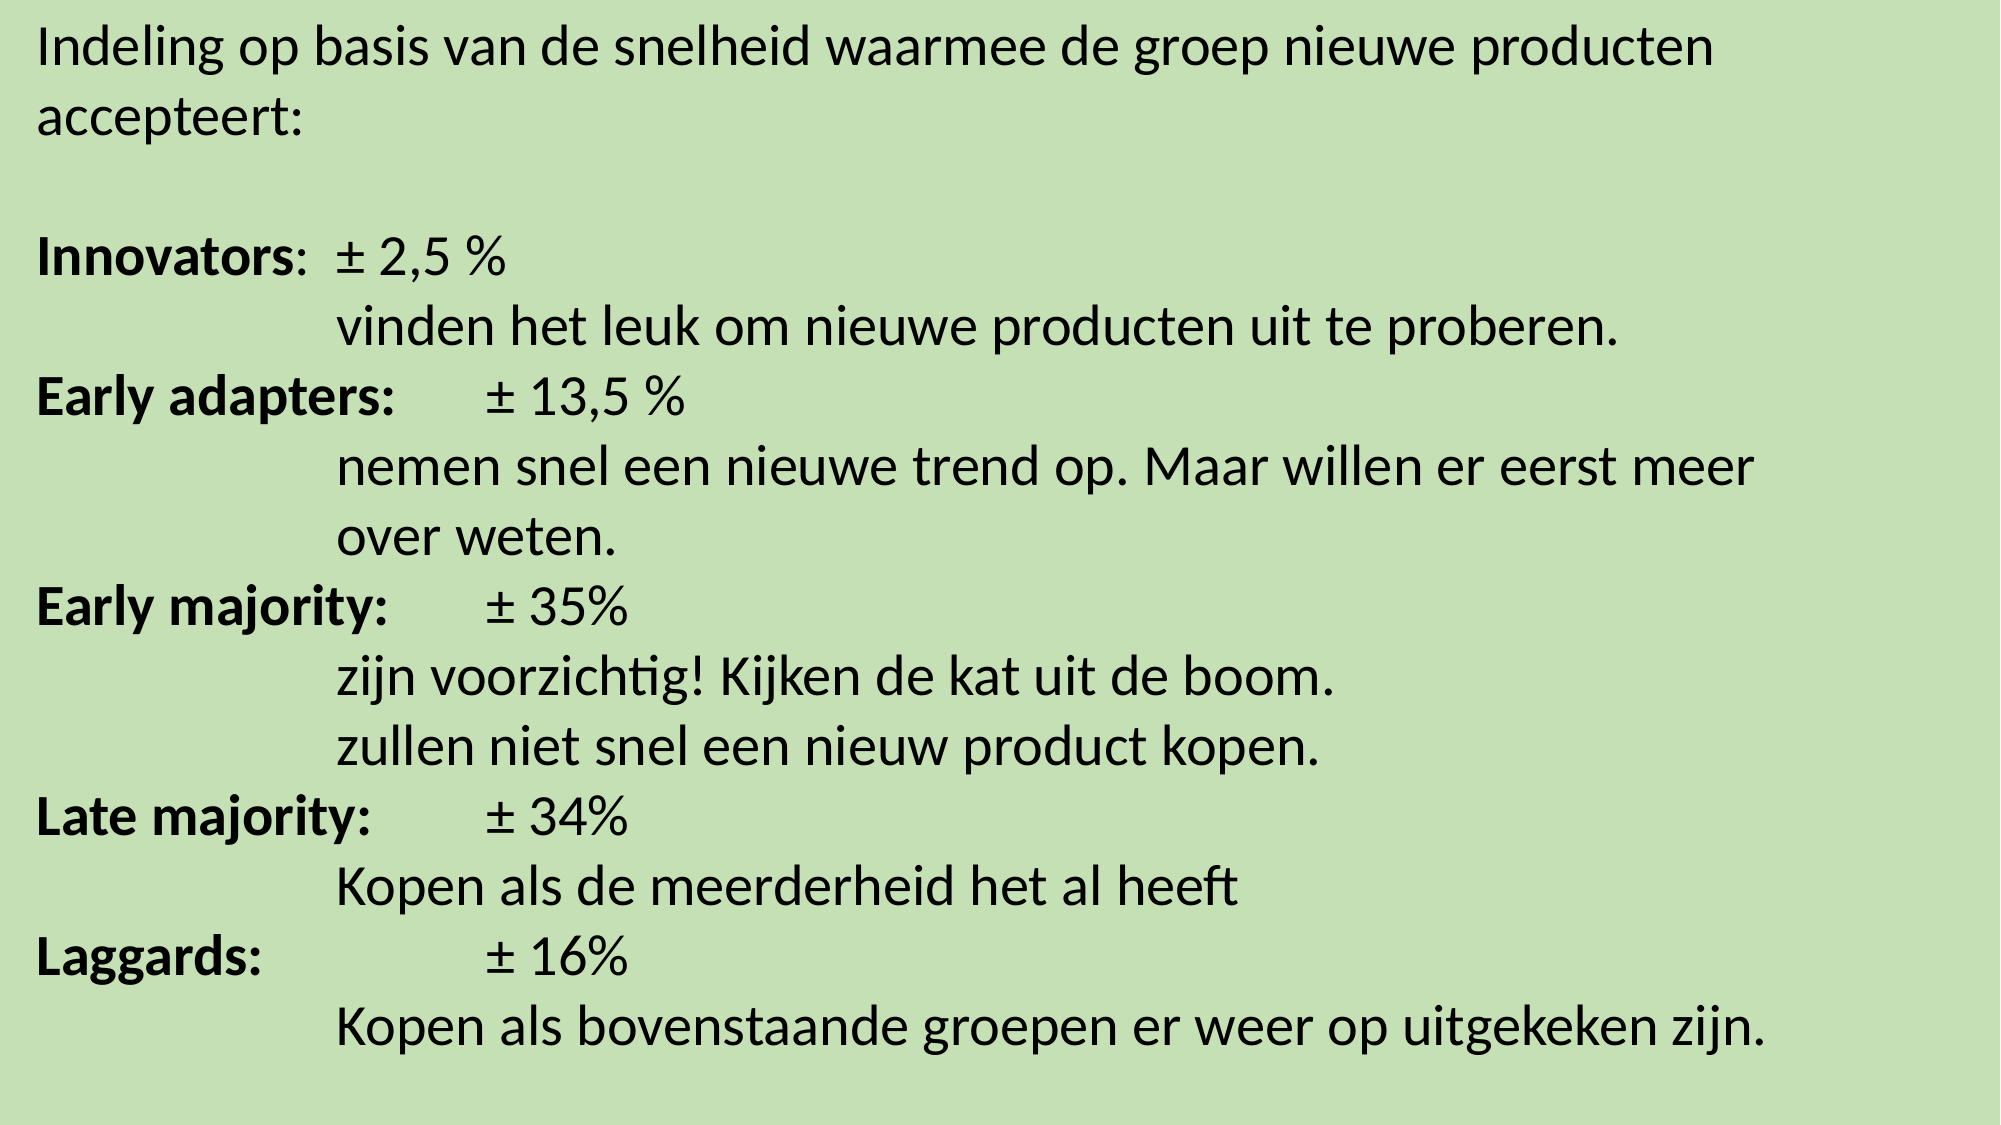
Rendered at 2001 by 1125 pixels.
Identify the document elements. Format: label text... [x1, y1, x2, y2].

text_box Indeling op basis van de snelheid waarmee de groep nieuwe producten accepteert: Innovators: ± 2,5 % vinden het leuk om nieuwe producten uit te proberen. Early adapters: ± 13,5 % nemen snel een nieuwe trend op. Maar willen er eerst meer over weten. Early majority: ± 35% zijn voorzichtig! Kijken de kat uit de boom. zullen niet snel een nieuw product kopen. Late majority: ± 34% Kopen als de meerderheid het al heeft Laggards: ± 16% Kopen als bovenstaande groepen er weer op uitgekeken zijn. [21, 0, 1876, 1065]
